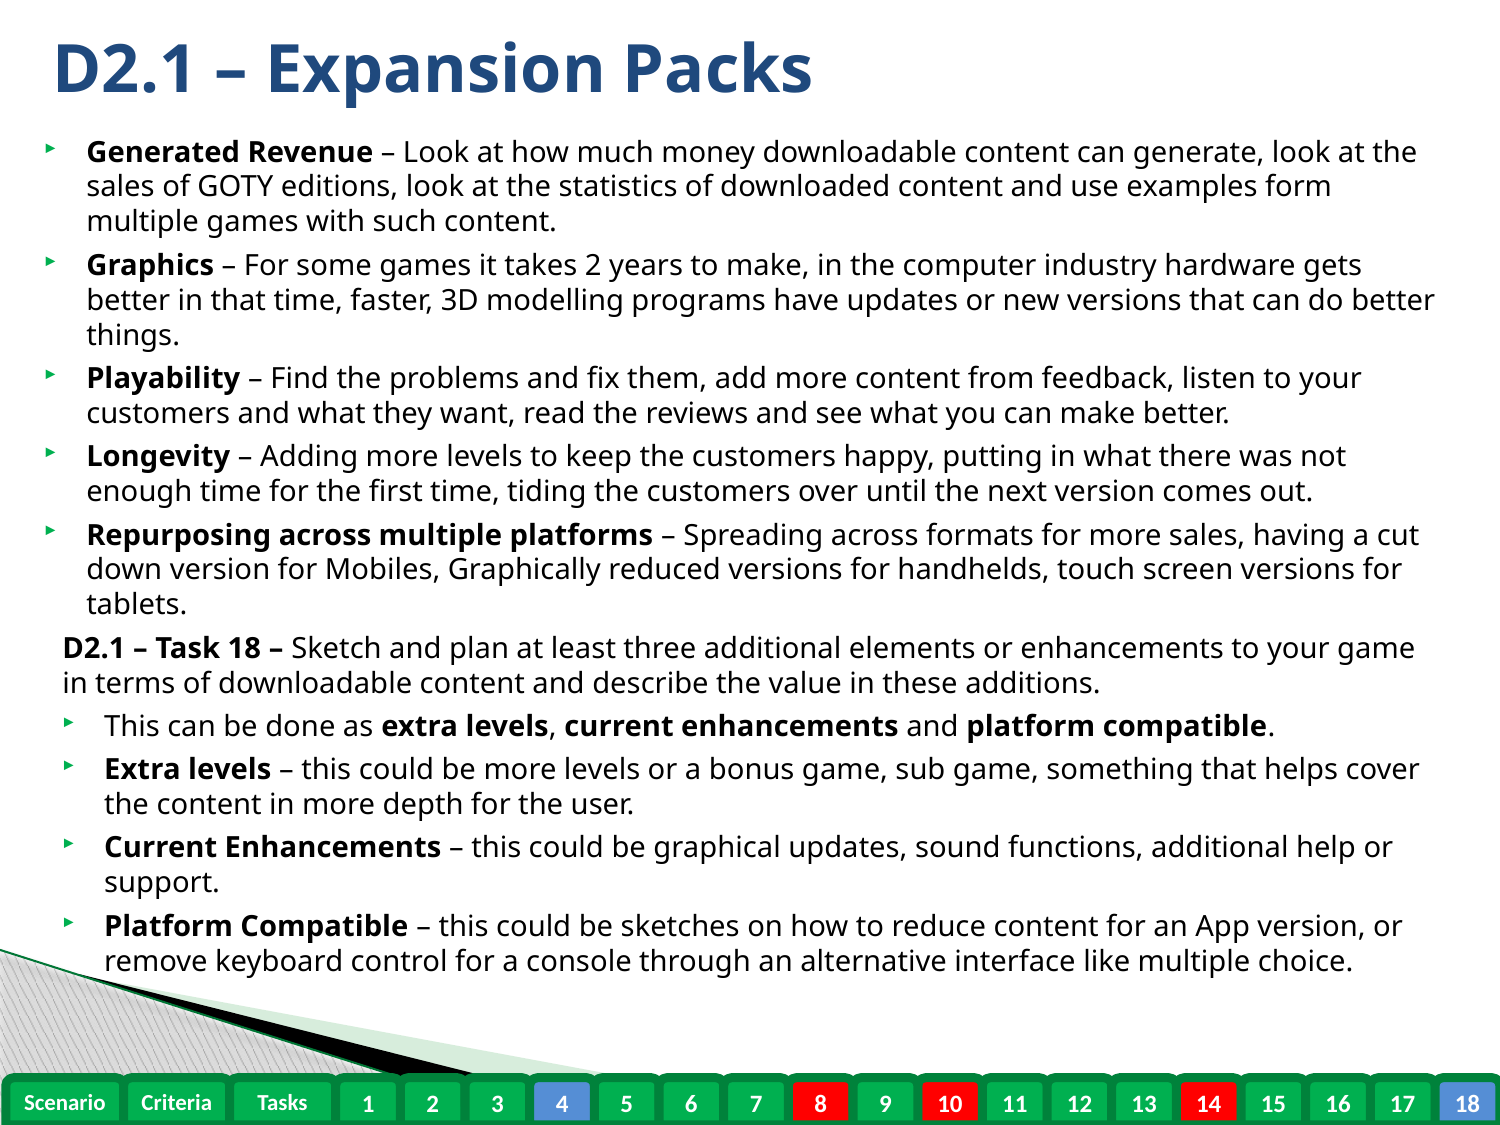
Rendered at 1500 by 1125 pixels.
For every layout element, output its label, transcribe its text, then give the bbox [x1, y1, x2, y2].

list Generated Revenue – Look at how much money downloadable content can generate, look at the sales of GOTY editions, look at the statistics of downloaded content and use examples form multiple games with such content. Graphics – For some games it takes 2 years to make, in the computer industry hardware gets better in that time, faster, 3D modelling programs have updates or new versions that can do better things. Playability – Find the problems and fix them, add more content from feedback, listen to your customers and what they want, read the reviews and see what you can make better. Longevity – Adding more levels to keep the customers happy, putting in what there was not enough time for the first time, tiding the customers over until the next version comes out. Repurposing across multiple platforms – Spreading across formats for more sales, having a cut down version for Mobiles, Graphically reduced versions for handhelds, touch screen versions for tablets. D2.1 – Task 18 – Sketch and plan at least three additional elements or enhancements to your game in terms of downloadable content and describe the value in these additions. This can be done as extra levels, current enhancements and platform compatible. Extra levels – this could be more levels or a bonus game, sub game, something that helps cover the content in more depth for the user. Current Enhancements – this could be graphical updates, sound functions, additional help or support. Platform Compatible – this could be sketches on how to reduce content for an App version, or remove keyboard control for a console through an alternative interface like multiple choice. [29, 125, 1459, 1035]
text_box D2.1 – Expansion Packs [37, 19, 1471, 114]
